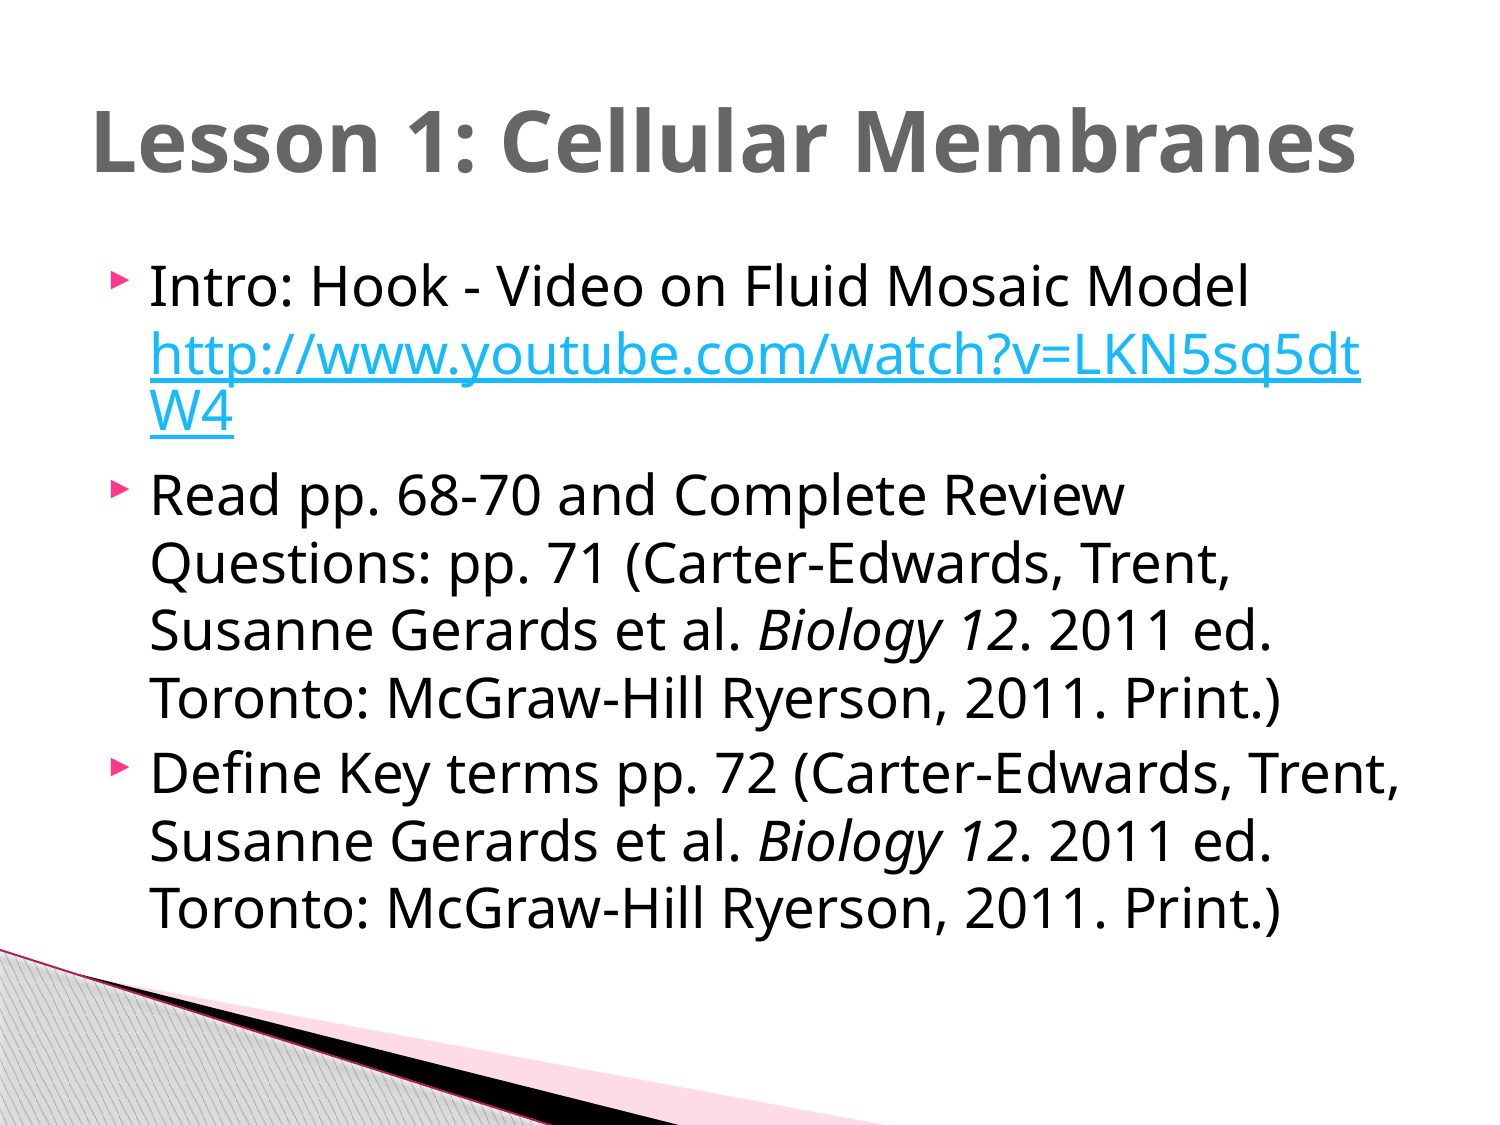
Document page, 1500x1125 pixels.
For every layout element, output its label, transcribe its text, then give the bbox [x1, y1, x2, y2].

list Intro: Hook - Video on Fluid Mosaic Model http://www.youtube.com/watch?v=LKN5sq5dtW4 Read pp. 68-70 and Complete Review Questions: pp. 71 (Carter-Edwards, Trent, Susanne Gerards et al. Biology 12. 2011 ed. Toronto: McGraw-Hill Ryerson, 2011. Print.) Define Key terms pp. 72 (Carter-Edwards, Trent, Susanne Gerards et al. Biology 12. 2011 ed. Toronto: McGraw-Hill Ryerson, 2011. Print.) [75, 243, 1425, 986]
title Lesson 1: Cellular Membranes [75, 45, 1425, 233]
